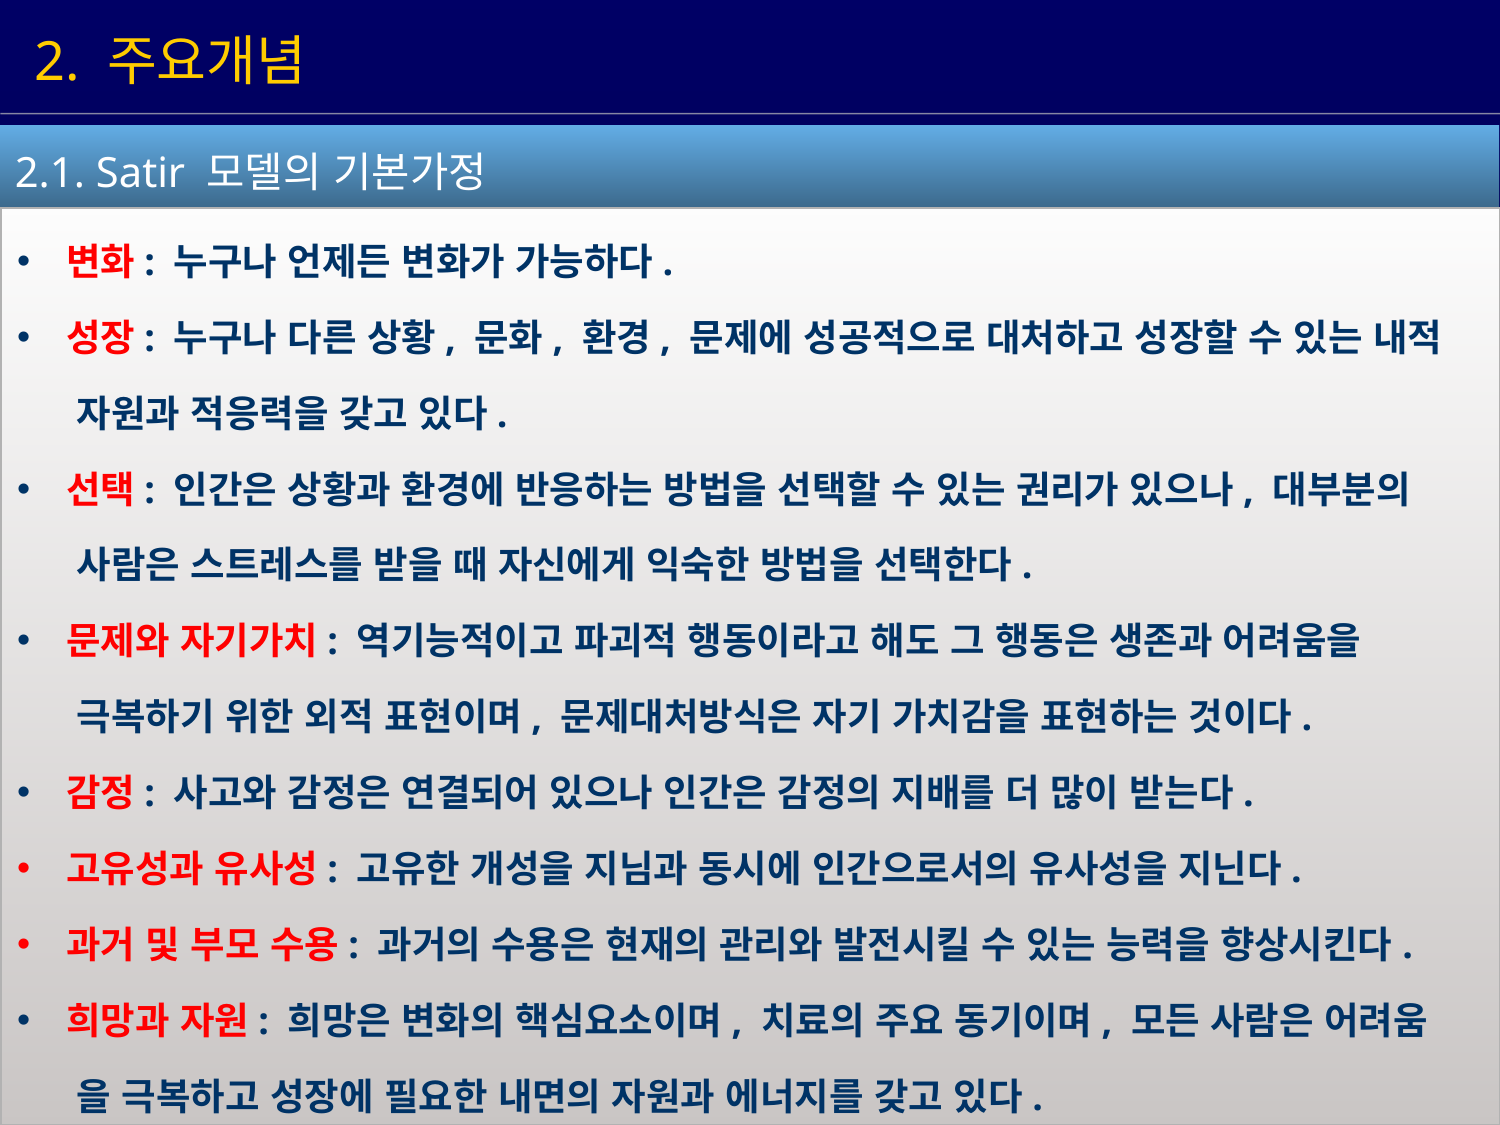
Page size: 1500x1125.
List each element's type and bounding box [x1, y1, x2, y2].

text_box [0, 18, 1500, 1125]
